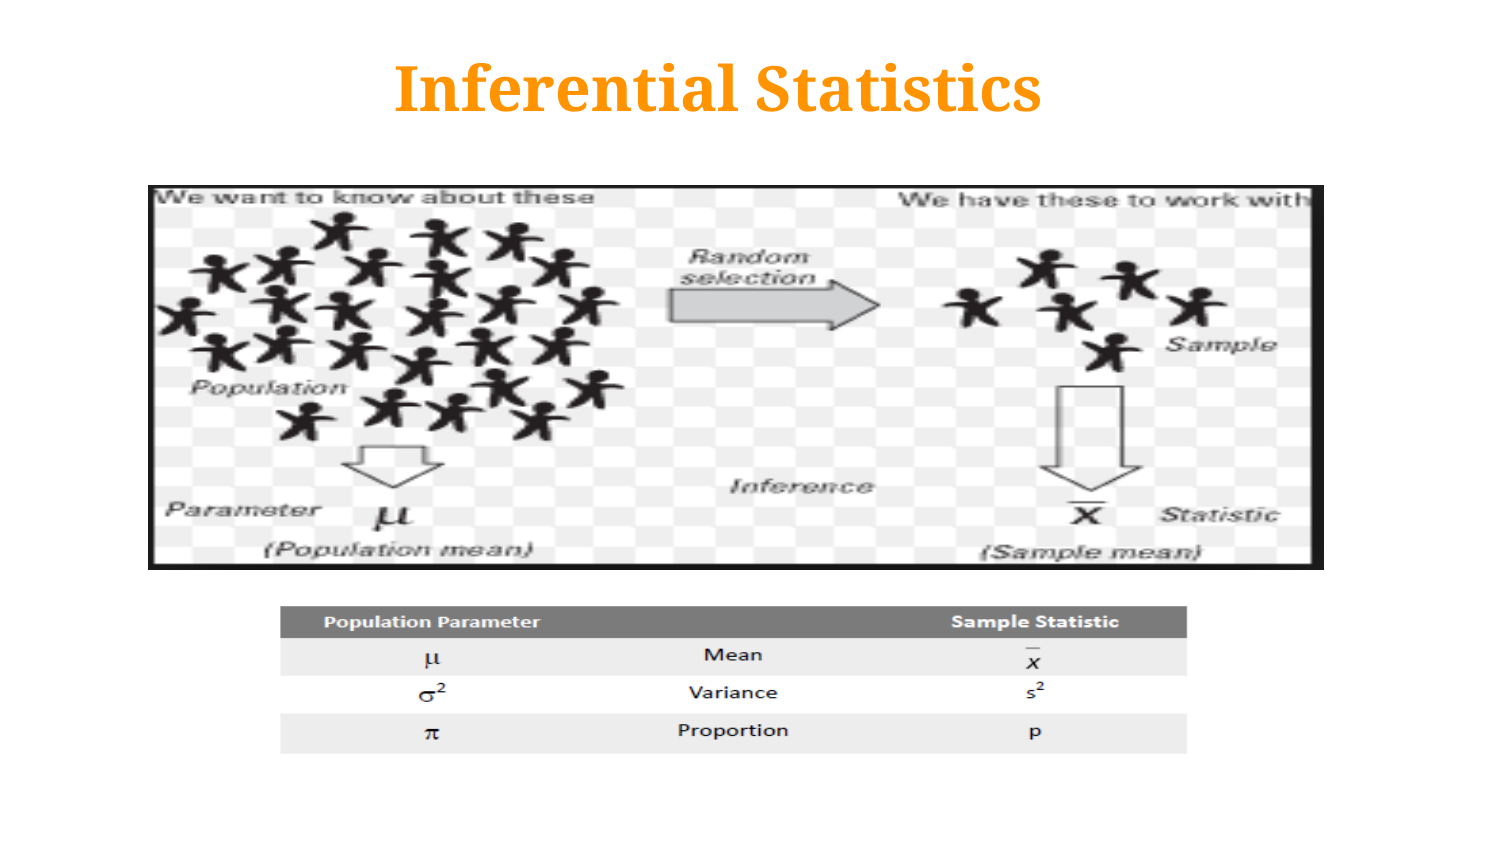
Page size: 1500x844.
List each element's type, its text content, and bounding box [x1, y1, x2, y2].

picture [147, 185, 1324, 571]
title Inferential Statistics [0, 3, 1400, 190]
picture [265, 598, 1207, 768]
